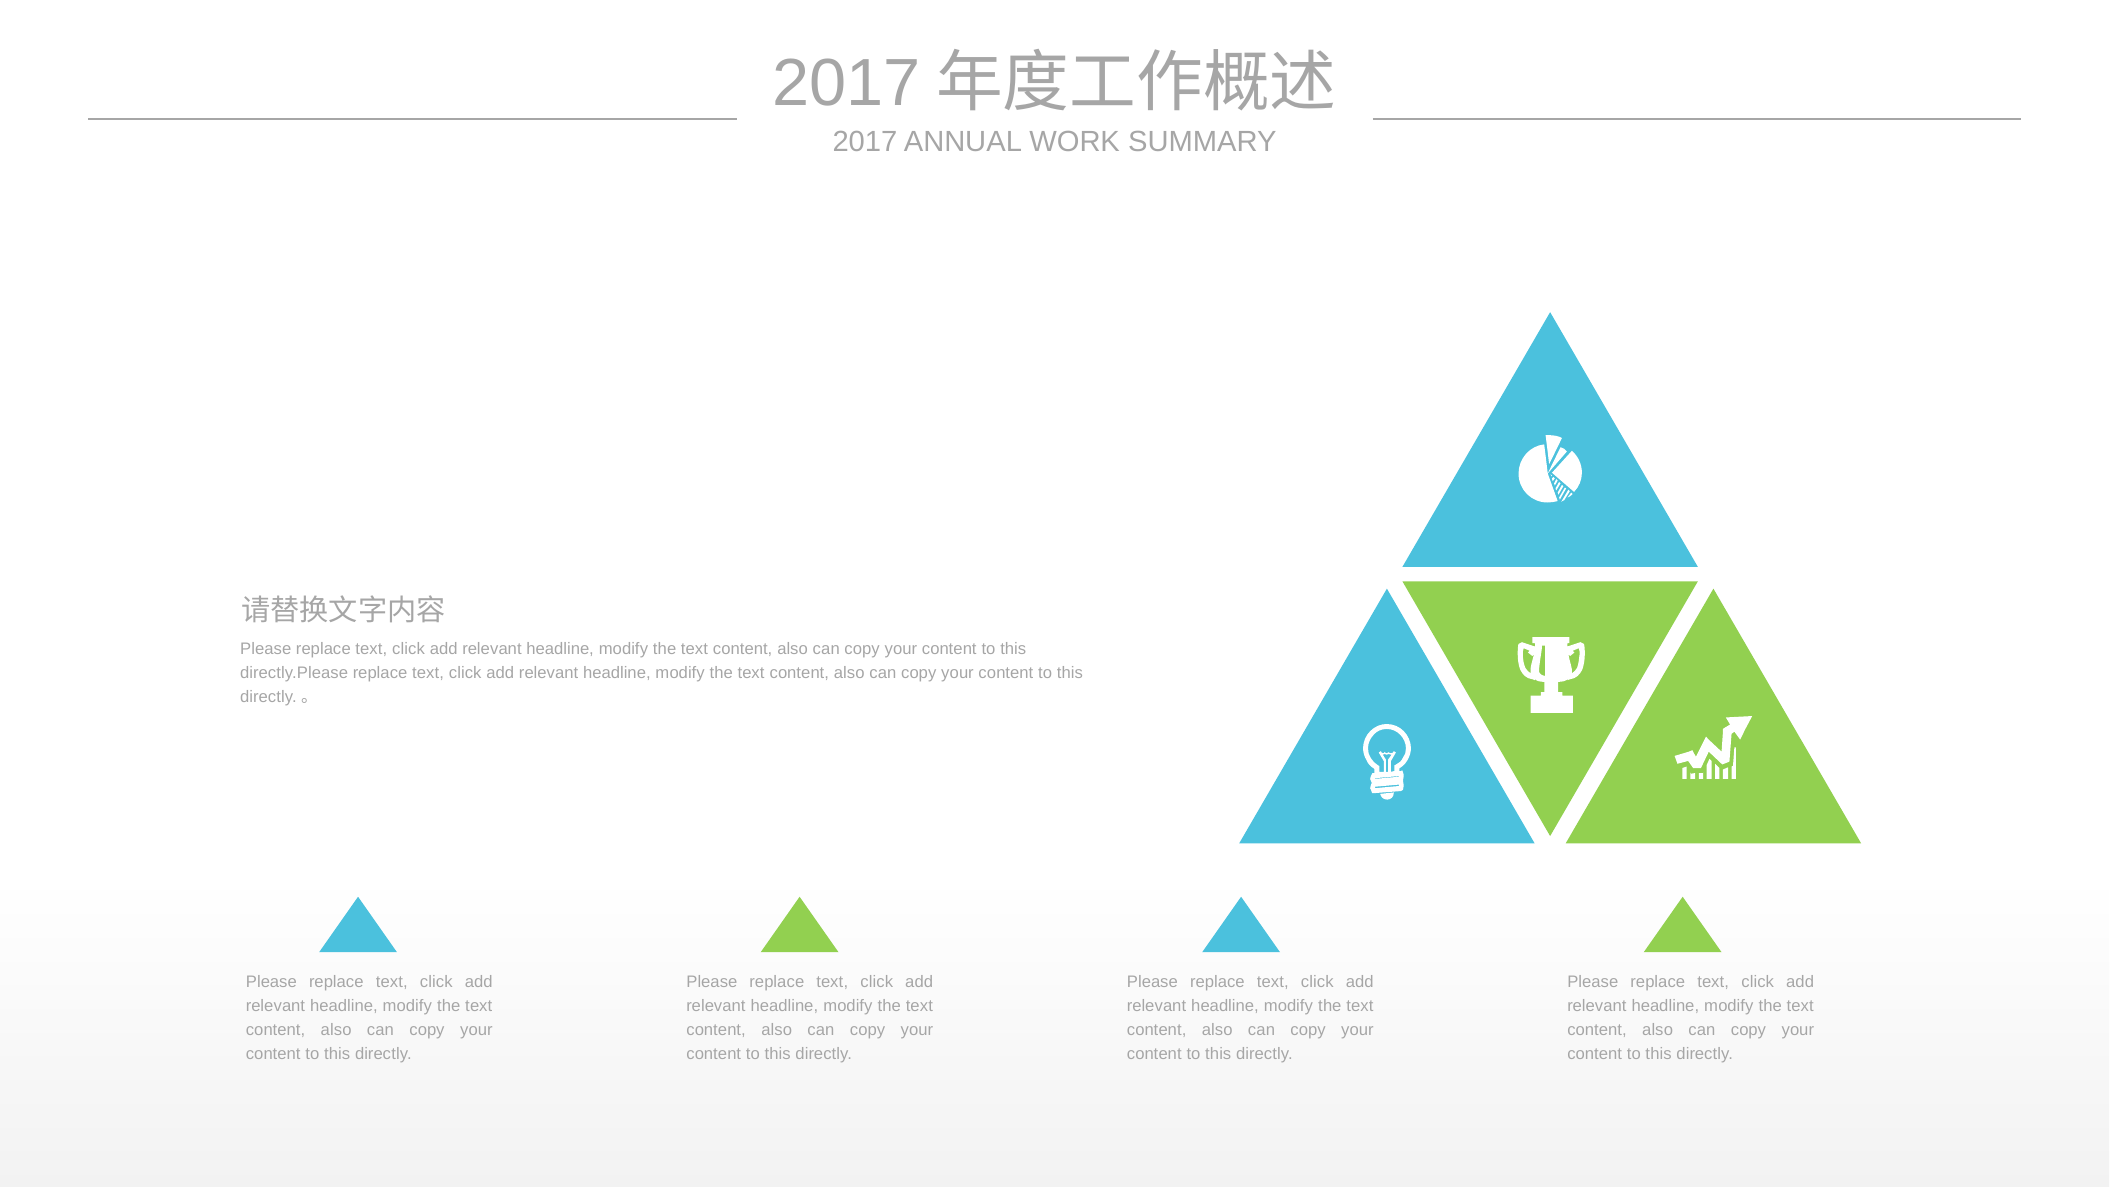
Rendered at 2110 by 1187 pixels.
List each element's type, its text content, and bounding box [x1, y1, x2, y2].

text_box [317, 894, 399, 954]
text_box Please replace text, click add relevant headline, modify the text content, also can copy your content to this directly. [1112, 959, 1389, 1070]
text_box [1402, 581, 1698, 837]
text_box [1239, 588, 1535, 844]
text_box Please replace text, click add relevant headline, modify the text content, also can copy your content to this directly.Please replace text, click add relevant headline, modify the text content, also can copy your content to this directly.。 [225, 626, 1143, 713]
text_box Please replace text, click add relevant headline, modify the text content, also can copy your content to this directly. [671, 959, 949, 1070]
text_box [1402, 312, 1698, 567]
text_box 2017 ANNUAL WORK SUMMARY [824, 122, 1285, 158]
text_box [1200, 894, 1283, 954]
text_box 请替换文字内容 [226, 577, 461, 626]
text_box 2017年度工作概述 [730, 38, 1379, 119]
text_box Please replace text, click add relevant headline, modify the text content, also can copy your content to this directly. [231, 959, 508, 1070]
text_box Please replace text, click add relevant headline, modify the text content, also can copy your content to this directly. [1552, 959, 1830, 1070]
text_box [1565, 588, 1862, 844]
text_box [1641, 894, 1724, 954]
text_box [758, 894, 841, 954]
